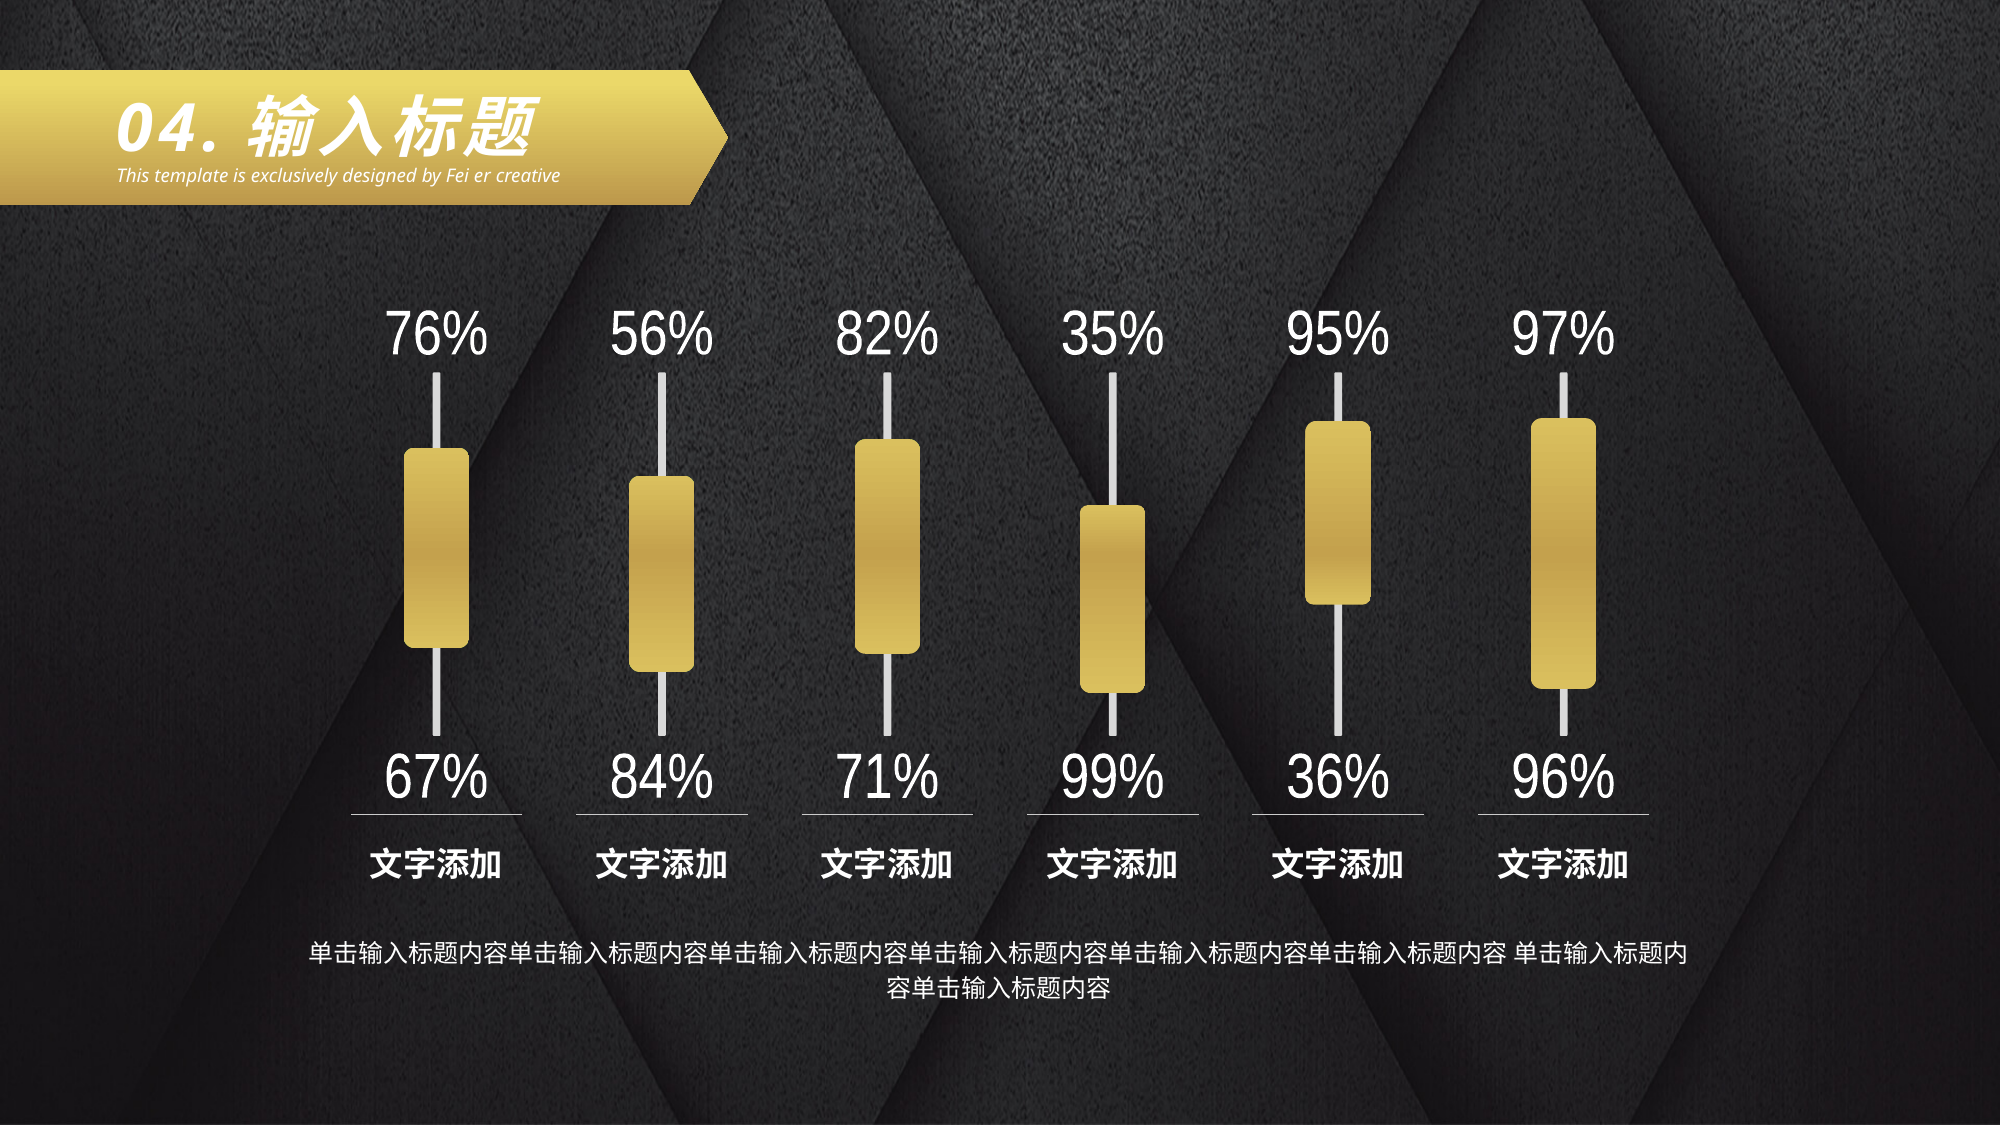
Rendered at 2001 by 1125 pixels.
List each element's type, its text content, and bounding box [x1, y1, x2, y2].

text_box 文字添加 [543, 827, 769, 891]
picture [0, 0, 2000, 1125]
text_box 文字添加 [1445, 827, 1682, 891]
text_box 文字添加 [769, 827, 994, 891]
text_box 单击输入标题内容单击输入标题内容单击输入标题内容单击输入标题内容单击输入标题内容单击输入标题内容 单击输入标题内容单击输入标题内容 [282, 923, 1716, 1011]
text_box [0, 69, 728, 206]
text_box 文字添加 [1219, 827, 1445, 891]
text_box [350, 310, 1650, 815]
text_box 文字添加 [994, 827, 1219, 891]
text_box 文字添加 [318, 827, 543, 891]
